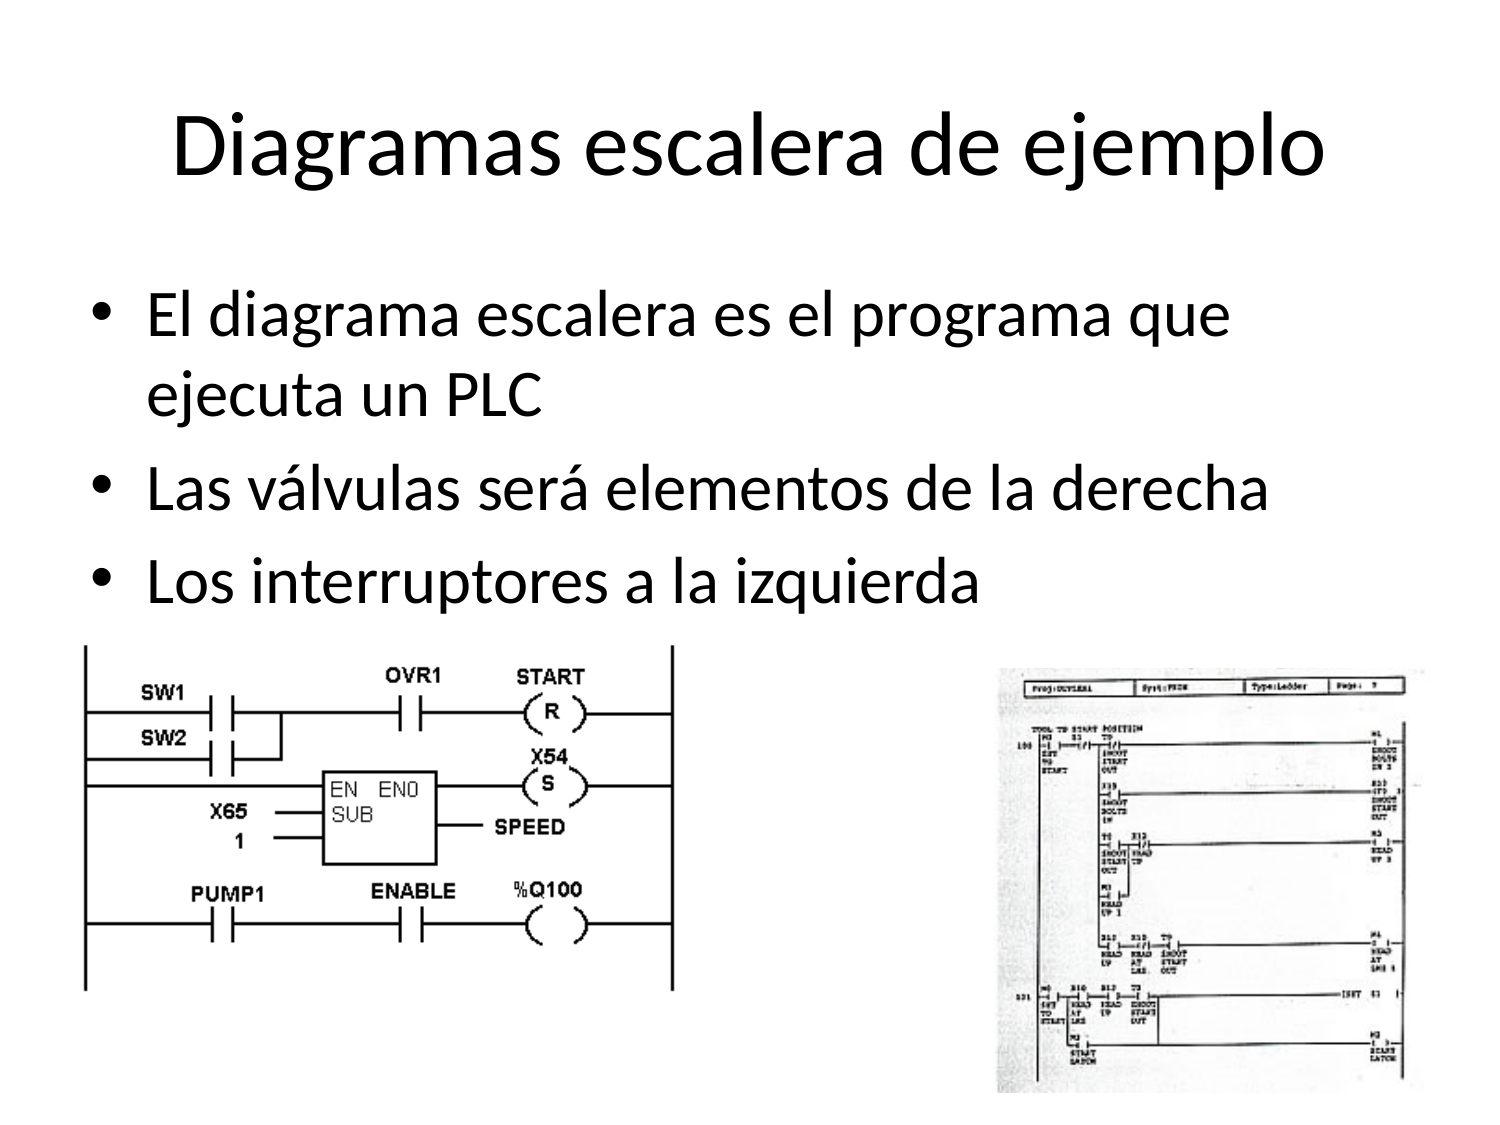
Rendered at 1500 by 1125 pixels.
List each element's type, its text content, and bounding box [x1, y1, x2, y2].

title Diagramas escalera de ejemplo [75, 45, 1425, 233]
list El diagrama escalera es el programa que ejecuta un PLC Las válvulas será elementos de la derecha Los interruptores a la izquierda [75, 262, 1425, 1005]
picture [64, 633, 716, 1011]
picture [950, 668, 1471, 1093]
